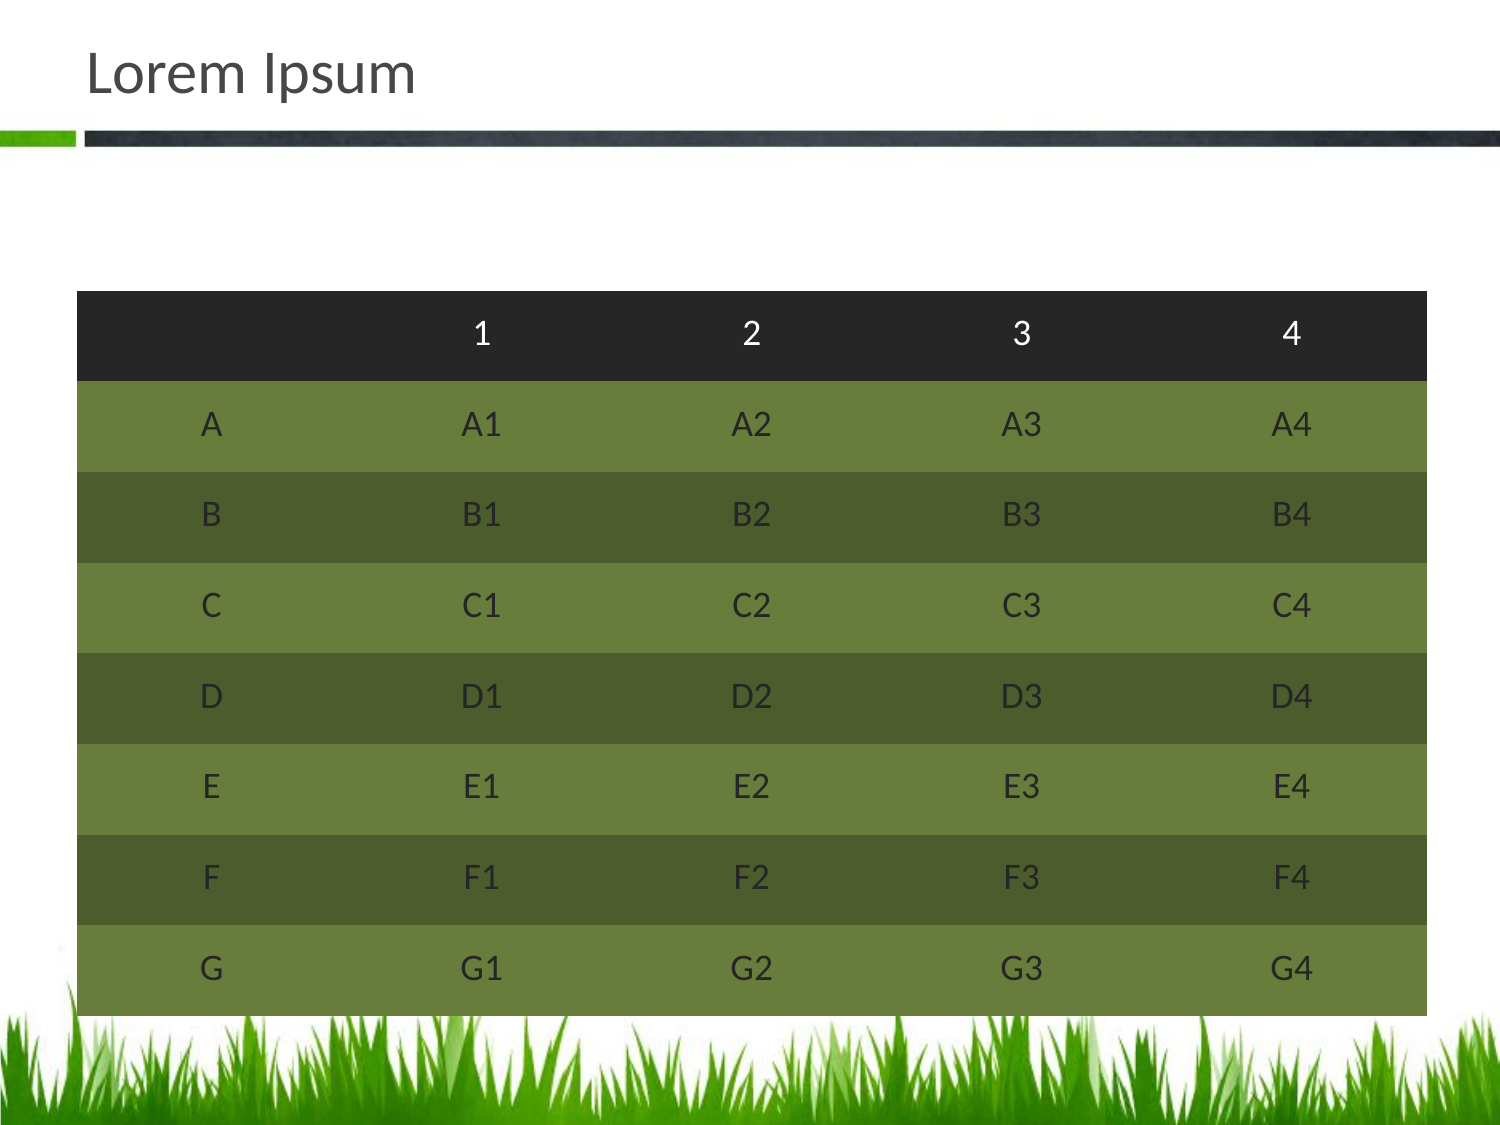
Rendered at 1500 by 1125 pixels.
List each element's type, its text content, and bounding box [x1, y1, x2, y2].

table_cell B2 [617, 472, 887, 563]
table_cell D4 [1157, 653, 1427, 744]
table_cell B [77, 472, 347, 563]
table_cell D [77, 653, 347, 744]
table_cell E1 [347, 744, 617, 835]
table_cell C [77, 563, 347, 653]
table_cell E3 [887, 744, 1157, 835]
table_cell G4 [1157, 925, 1427, 1016]
table_cell G1 [347, 925, 617, 1016]
table_cell A2 [617, 381, 887, 472]
table_cell F3 [887, 835, 1157, 925]
table_header 3 [887, 291, 1157, 381]
table_cell C1 [347, 563, 617, 653]
table_header 4 [1157, 291, 1427, 381]
table_cell A4 [1157, 381, 1427, 472]
picture [0, 0, 1500, 1125]
table_header 1 [347, 291, 617, 381]
table_cell C2 [617, 563, 887, 653]
table_cell F4 [1157, 835, 1427, 925]
table_cell F2 [617, 835, 887, 925]
table_cell A1 [347, 381, 617, 472]
table_cell B4 [1157, 472, 1427, 563]
table_cell F1 [347, 835, 617, 925]
table_cell C4 [1157, 563, 1427, 653]
table_cell E2 [617, 744, 887, 835]
table_cell C3 [887, 563, 1157, 653]
table_cell B3 [887, 472, 1157, 563]
table_cell G3 [887, 925, 1157, 1016]
table_header 2 [617, 291, 887, 381]
table_cell D2 [617, 653, 887, 744]
table_cell G2 [617, 925, 887, 1016]
table_cell E [77, 744, 347, 835]
table_cell F [77, 835, 347, 925]
table_cell B1 [347, 472, 617, 563]
title Lorem Ipsum [71, 12, 1450, 125]
table_cell A [77, 381, 347, 472]
table_header [77, 291, 347, 381]
table_cell A3 [887, 381, 1157, 472]
table_cell D3 [887, 653, 1157, 744]
table_cell G [77, 925, 347, 1016]
table_cell D1 [347, 653, 617, 744]
table_cell E4 [1157, 744, 1427, 835]
